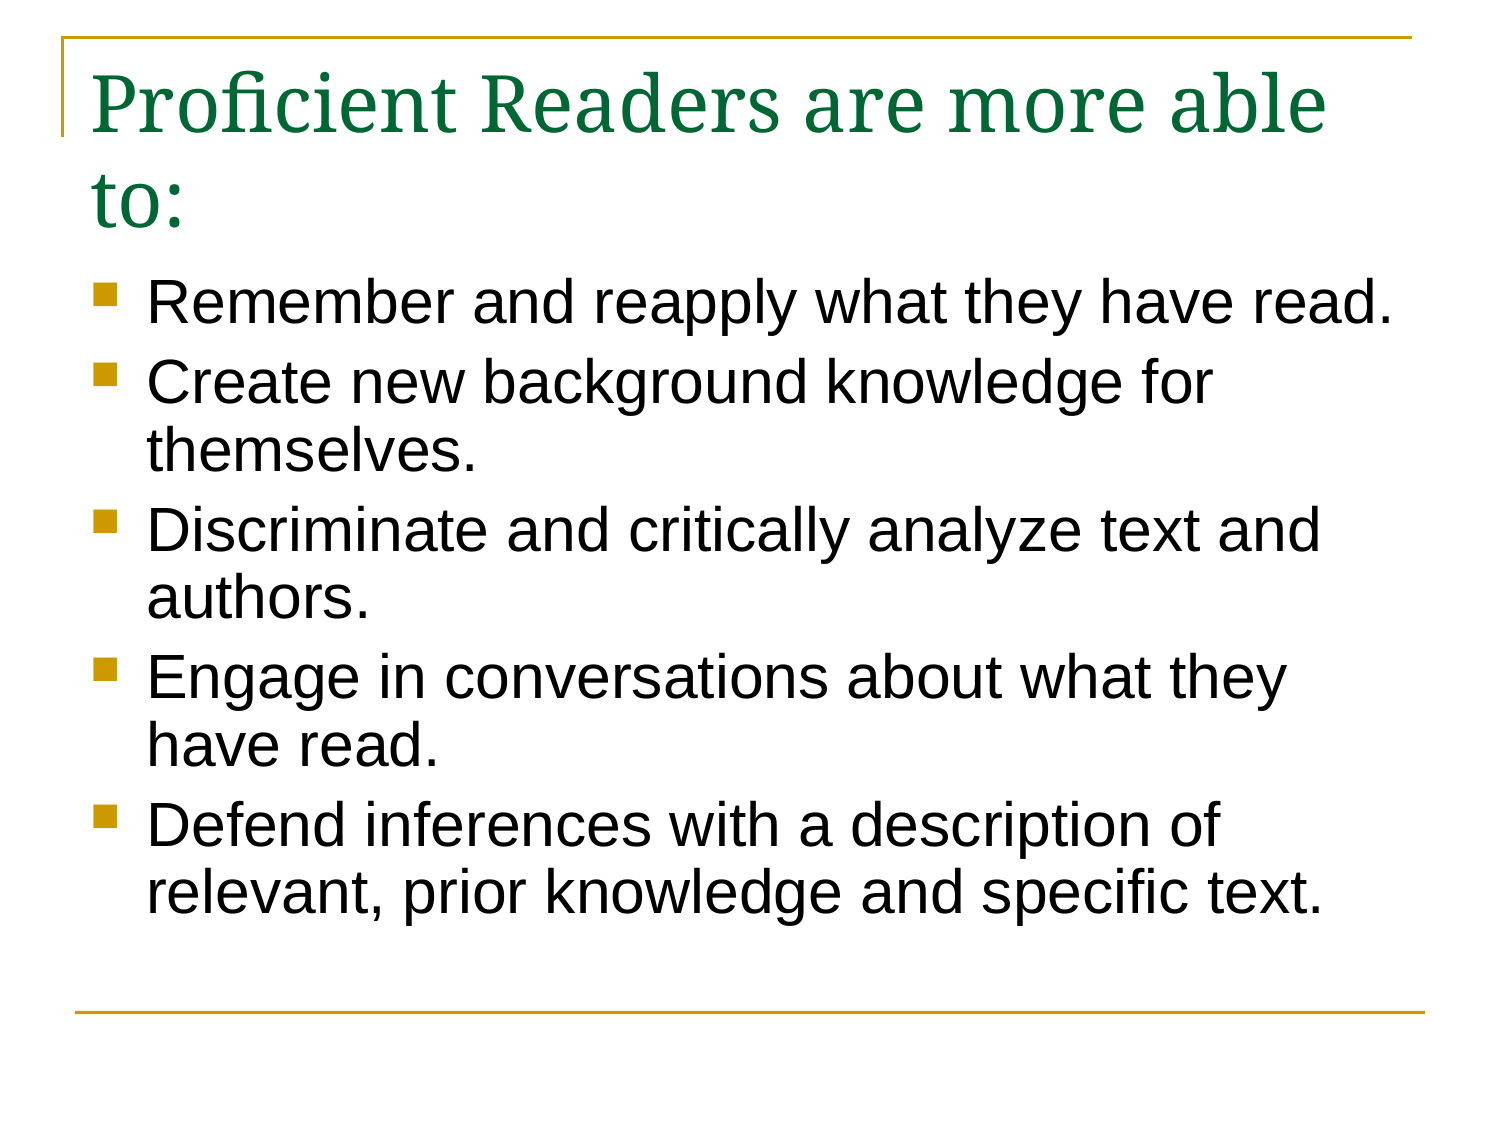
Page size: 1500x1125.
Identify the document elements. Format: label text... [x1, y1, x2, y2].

title Proficient Readers are more able to: [74, 45, 1426, 233]
list Remember and reapply what they have read. Create new background knowledge for themselves. Discriminate and critically analyze text and authors. Engage in conversations about what they have read. Defend inferences with a description of relevant, prior knowledge and specific text. [74, 262, 1426, 1006]
